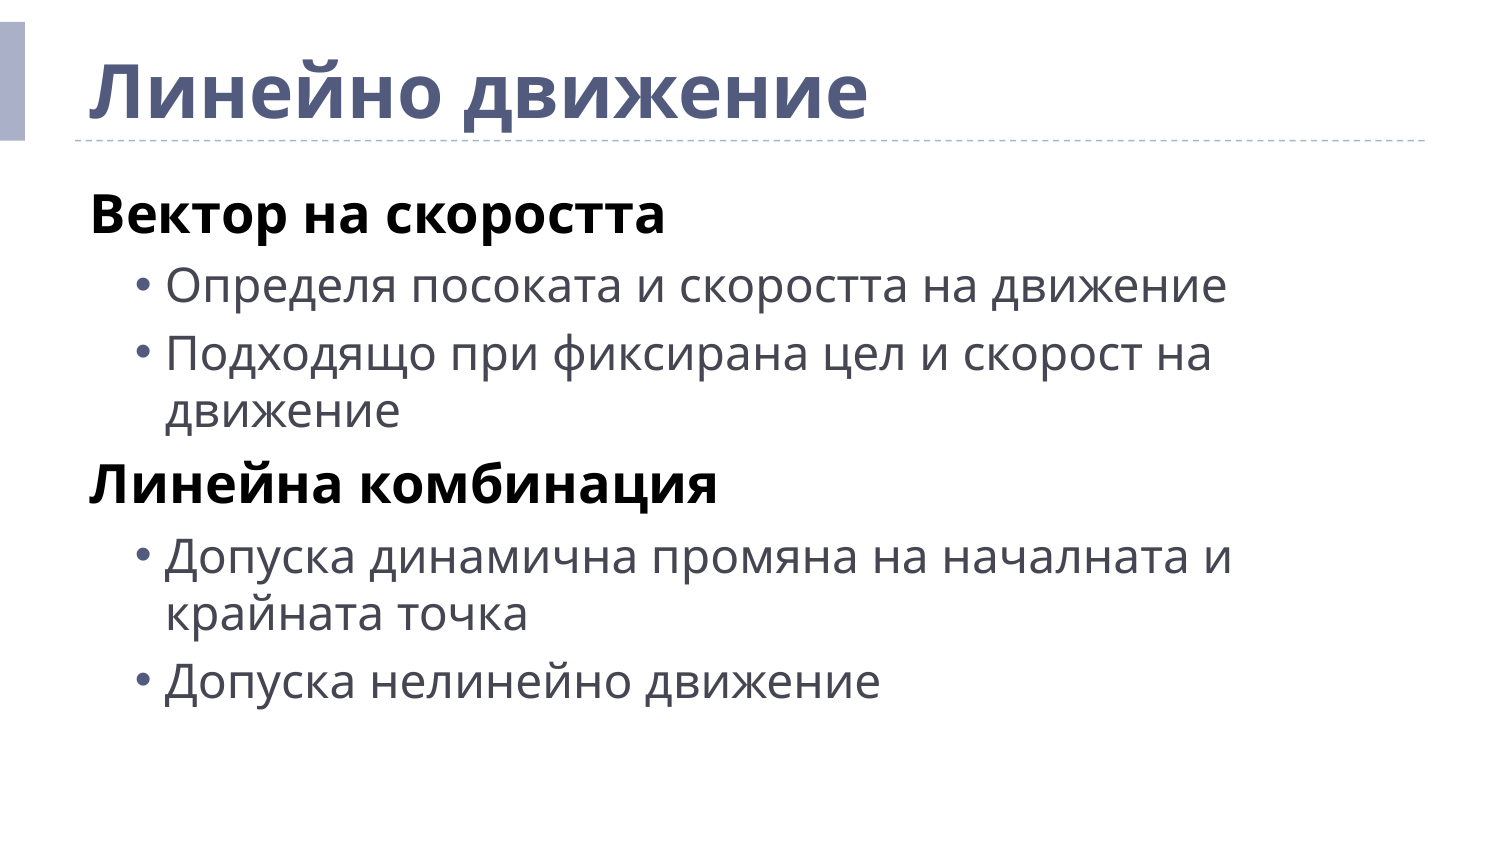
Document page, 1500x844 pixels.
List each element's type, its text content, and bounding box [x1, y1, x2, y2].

title Линейно движение [75, 18, 1475, 141]
list Вектор на скоростта Определя посоката и скоростта на движение Подходящо при фиксирана цел и скорост на движение Линейна комбинация Допуска динамична промяна на началната и крайната точка Допуска нелинейно движение [75, 171, 1475, 835]
